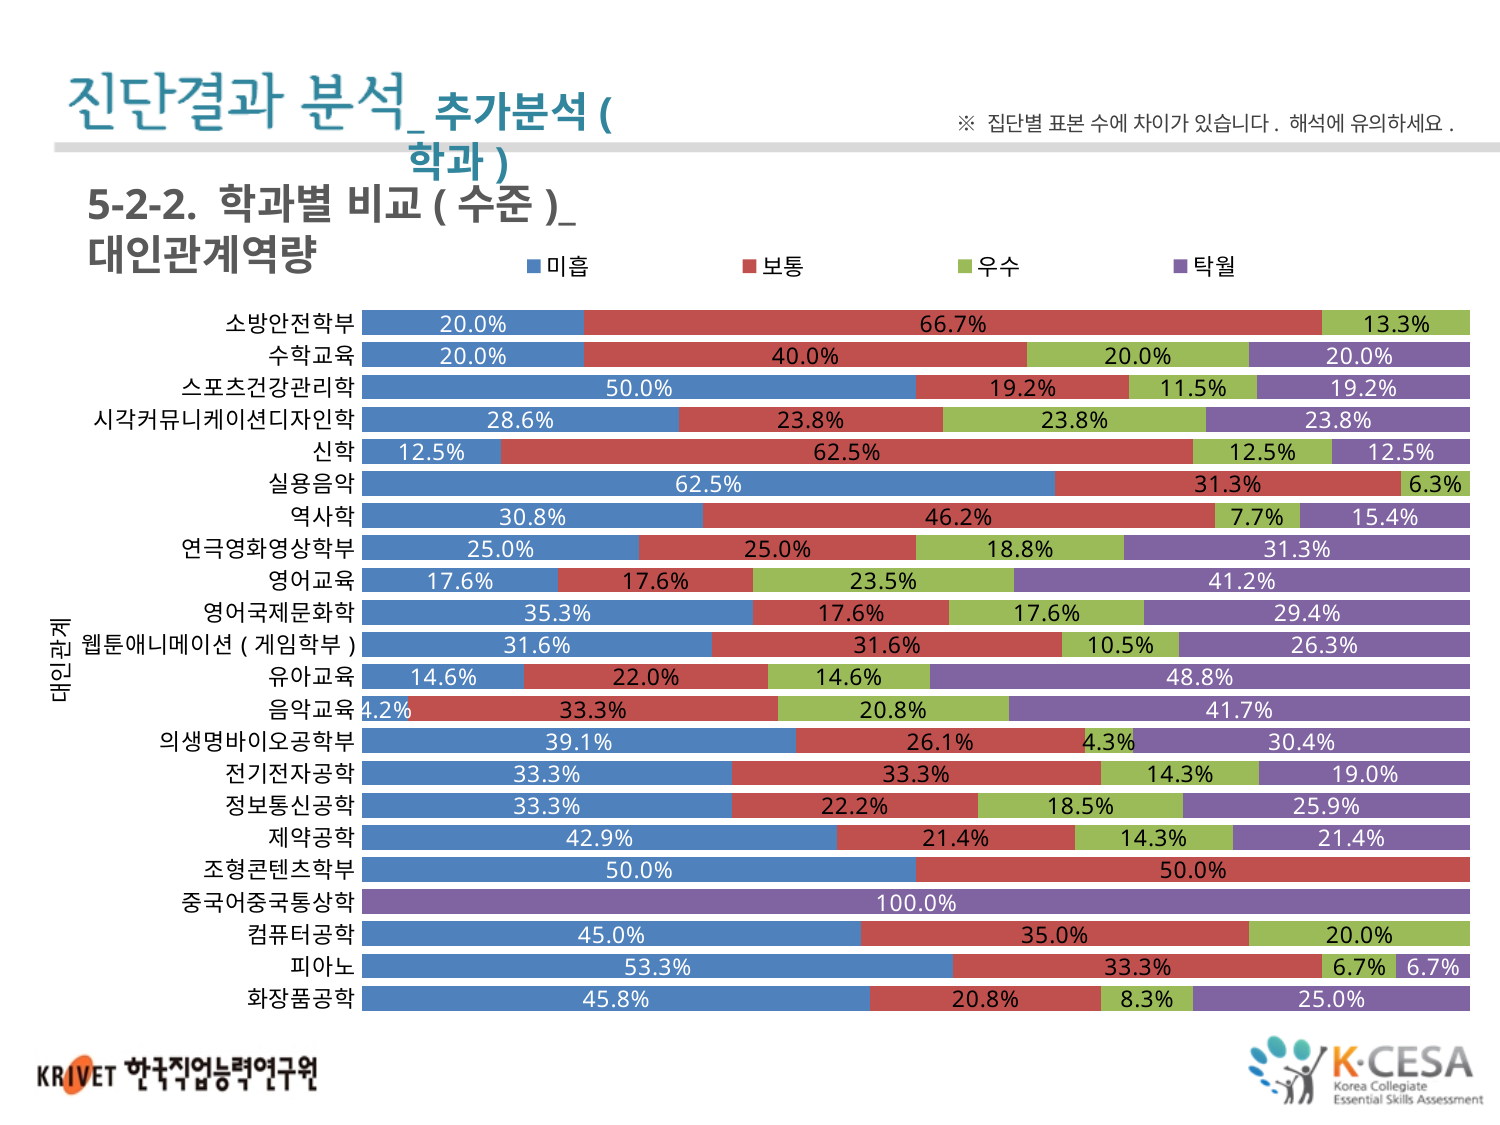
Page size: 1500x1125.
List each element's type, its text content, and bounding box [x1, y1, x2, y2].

picture [0, 0, 1500, 1125]
text_box _추가분석(학과) [392, 78, 700, 171]
text_box 5-2-2. 학과별 비교(수준)_대인관계역량 [72, 171, 797, 235]
chart [14, 236, 1500, 1031]
text_box ※ 집단별 표본 수에 차이가 있습니다. 해석에 유의하세요. [942, 103, 1472, 144]
